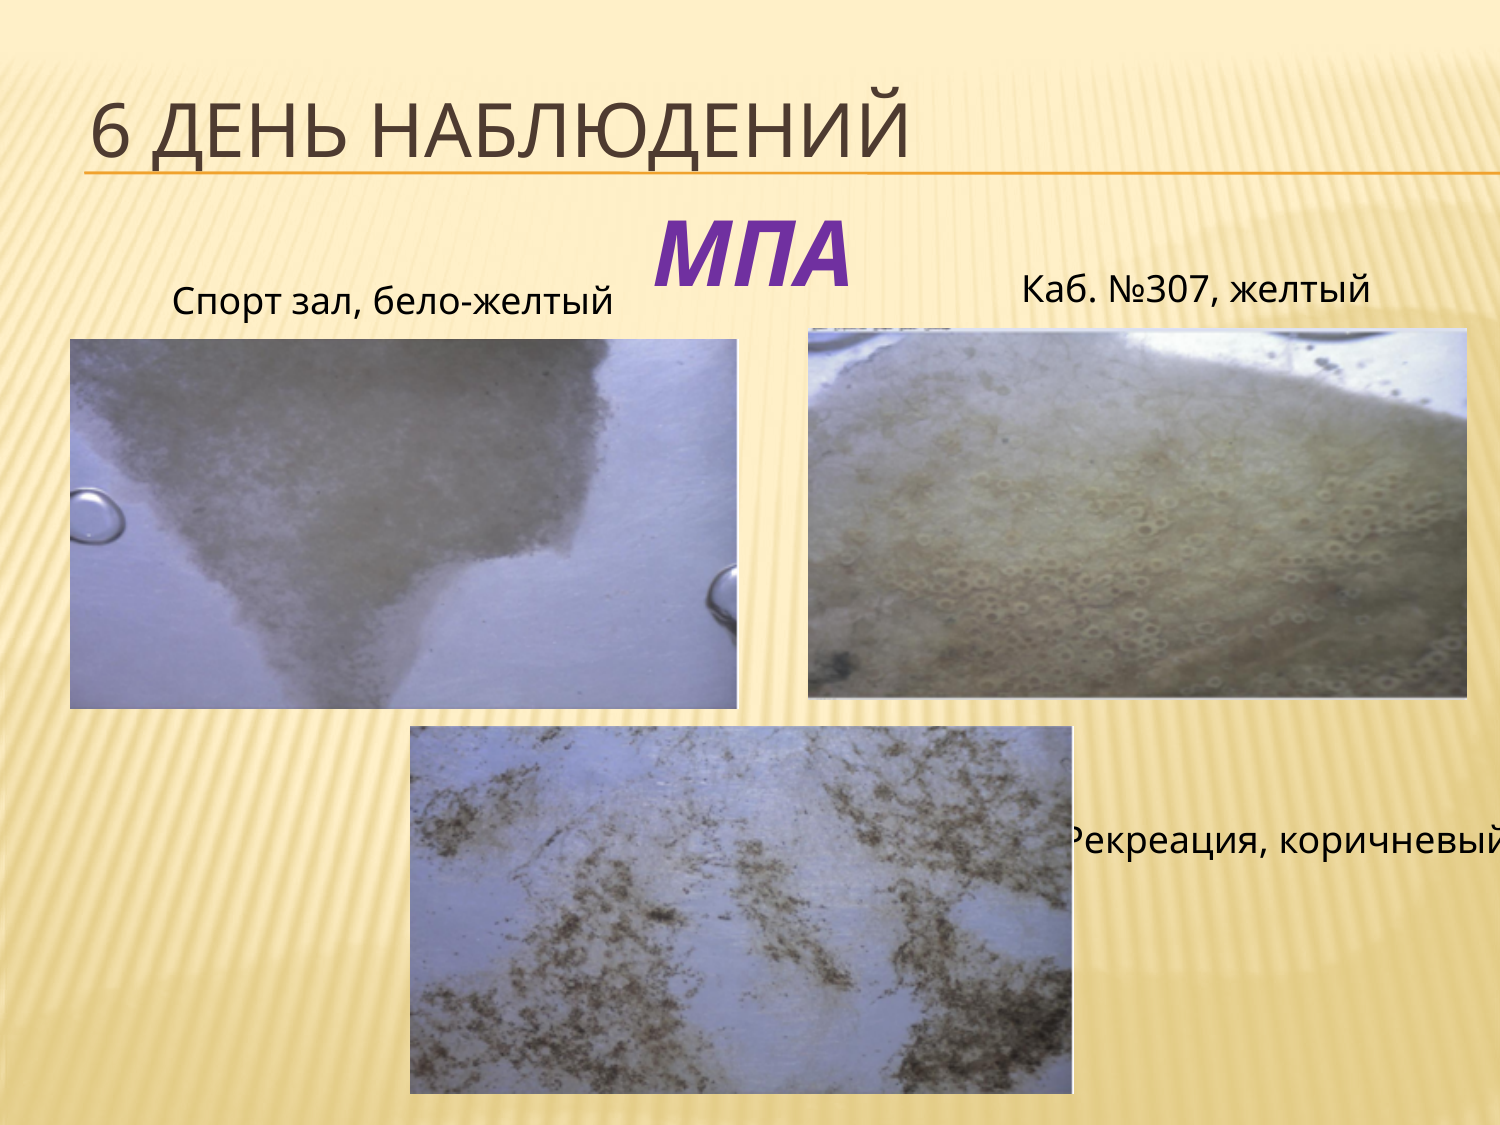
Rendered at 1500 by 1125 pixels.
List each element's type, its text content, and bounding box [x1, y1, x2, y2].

picture [409, 726, 1074, 1095]
picture [70, 339, 739, 710]
title 6 день наблюдений [75, 58, 1500, 197]
text_box Рекреация, коричневый [1084, 808, 1500, 869]
text_box МПА [637, 187, 869, 313]
text_box Каб. №307, желтый [1006, 257, 1387, 318]
picture [808, 327, 1467, 701]
text_box Спорт зал, бело-желтый [156, 269, 630, 330]
